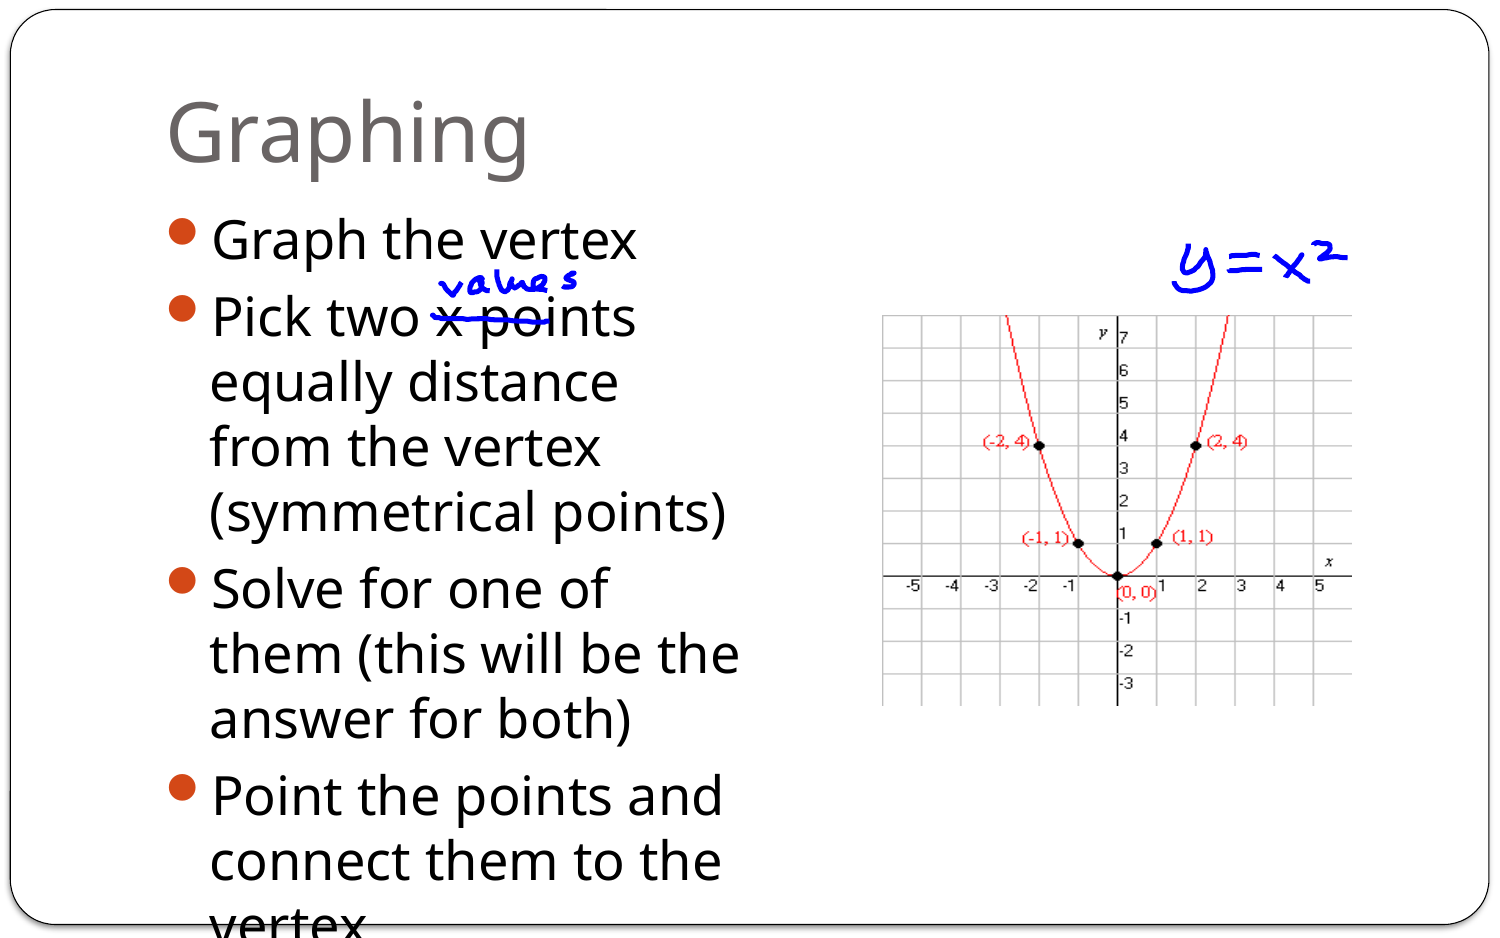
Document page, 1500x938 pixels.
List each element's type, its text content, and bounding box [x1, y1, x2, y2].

text_box [439, 281, 463, 296]
text_box [431, 314, 550, 323]
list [882, 314, 1352, 706]
text_box [561, 272, 575, 288]
title Graphing [149, 37, 1426, 195]
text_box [1173, 242, 1348, 292]
text_box [496, 269, 548, 293]
list Graph the vertex Pick two x points equally distance from the vertex (symmetrical points) Solve for one of them (this will be the answer for both) Point the points and connect them to the vertex [149, 197, 766, 824]
text_box [469, 276, 490, 294]
